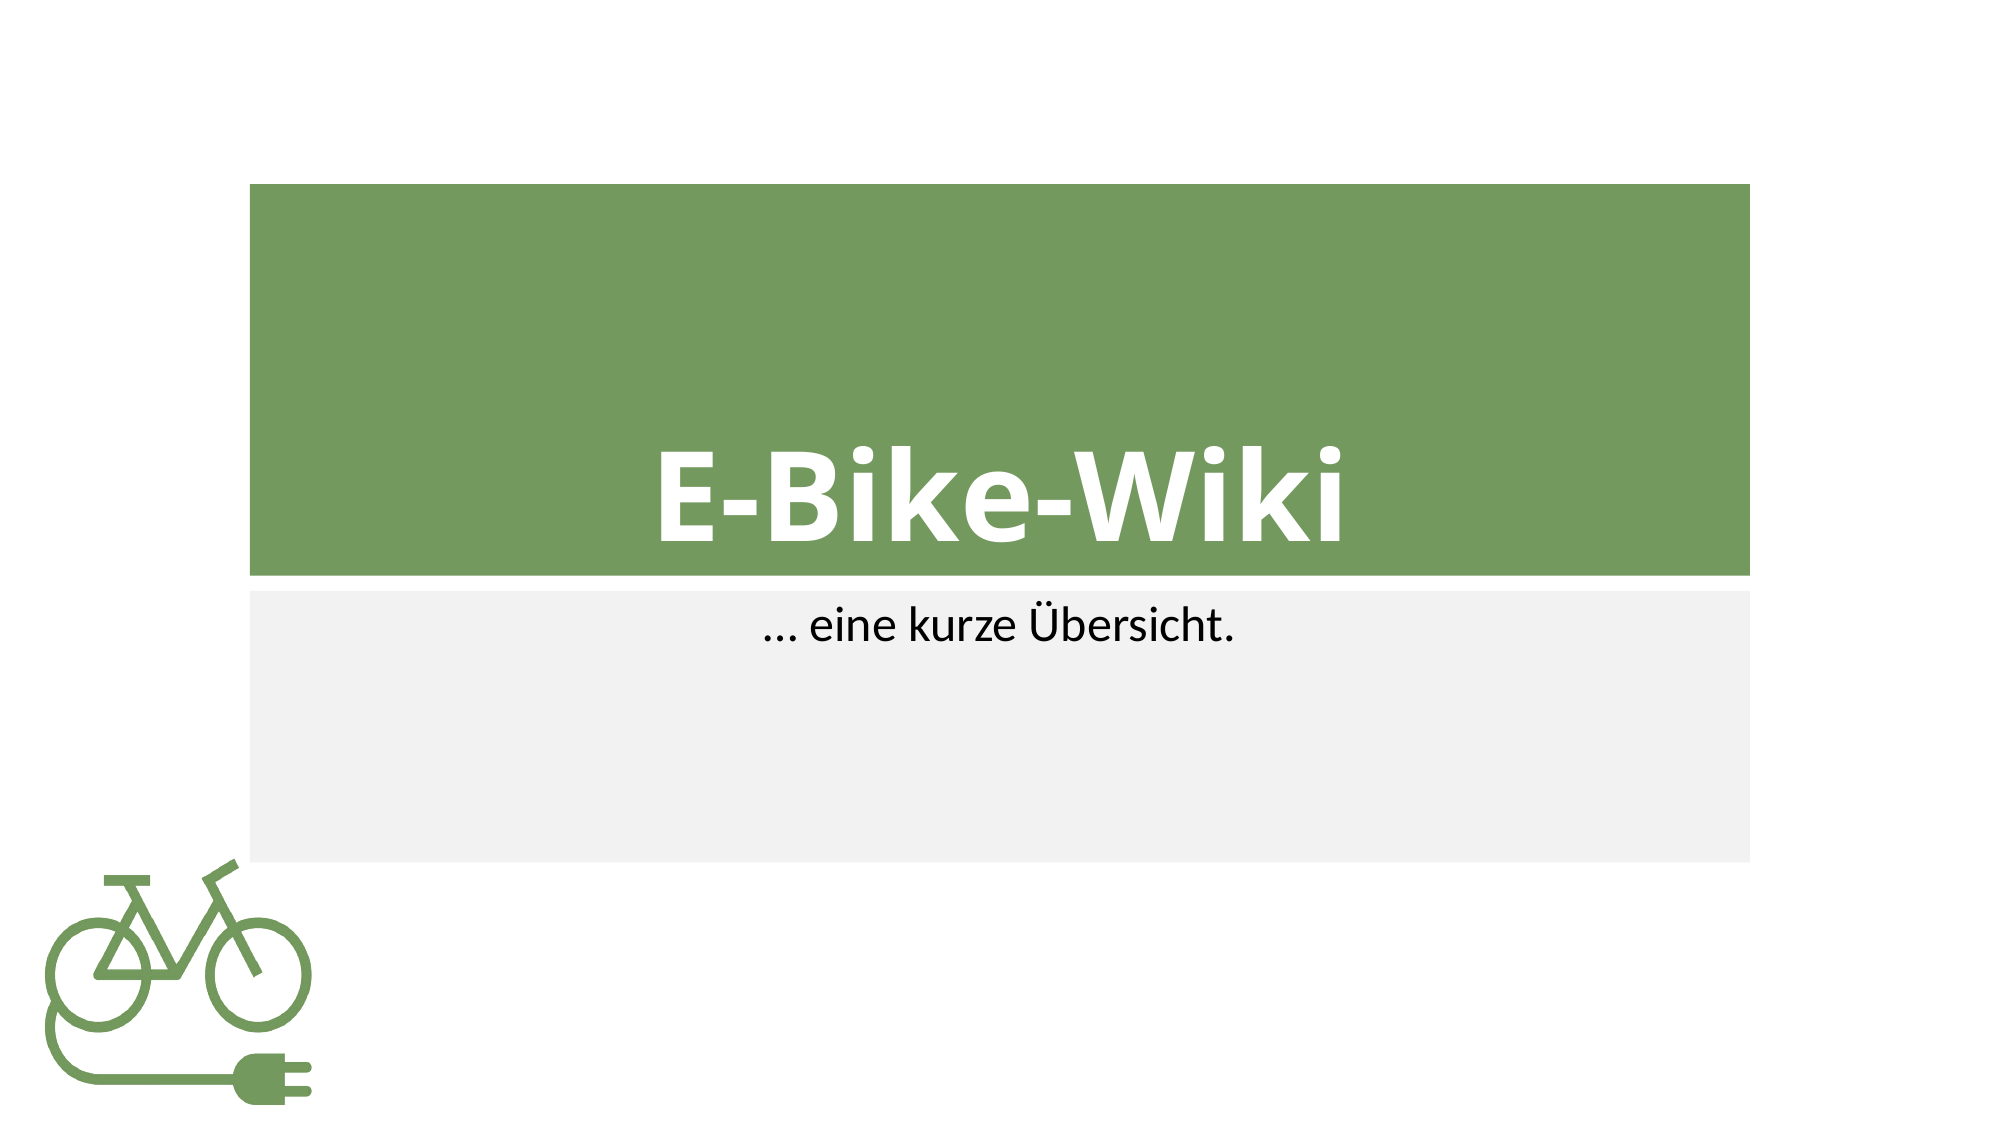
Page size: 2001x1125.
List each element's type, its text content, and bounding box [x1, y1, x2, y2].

subtitle … eine kurze Übersicht. [249, 590, 1750, 863]
title E-Bike-Wiki [249, 184, 1750, 576]
picture [22, 813, 334, 1125]
